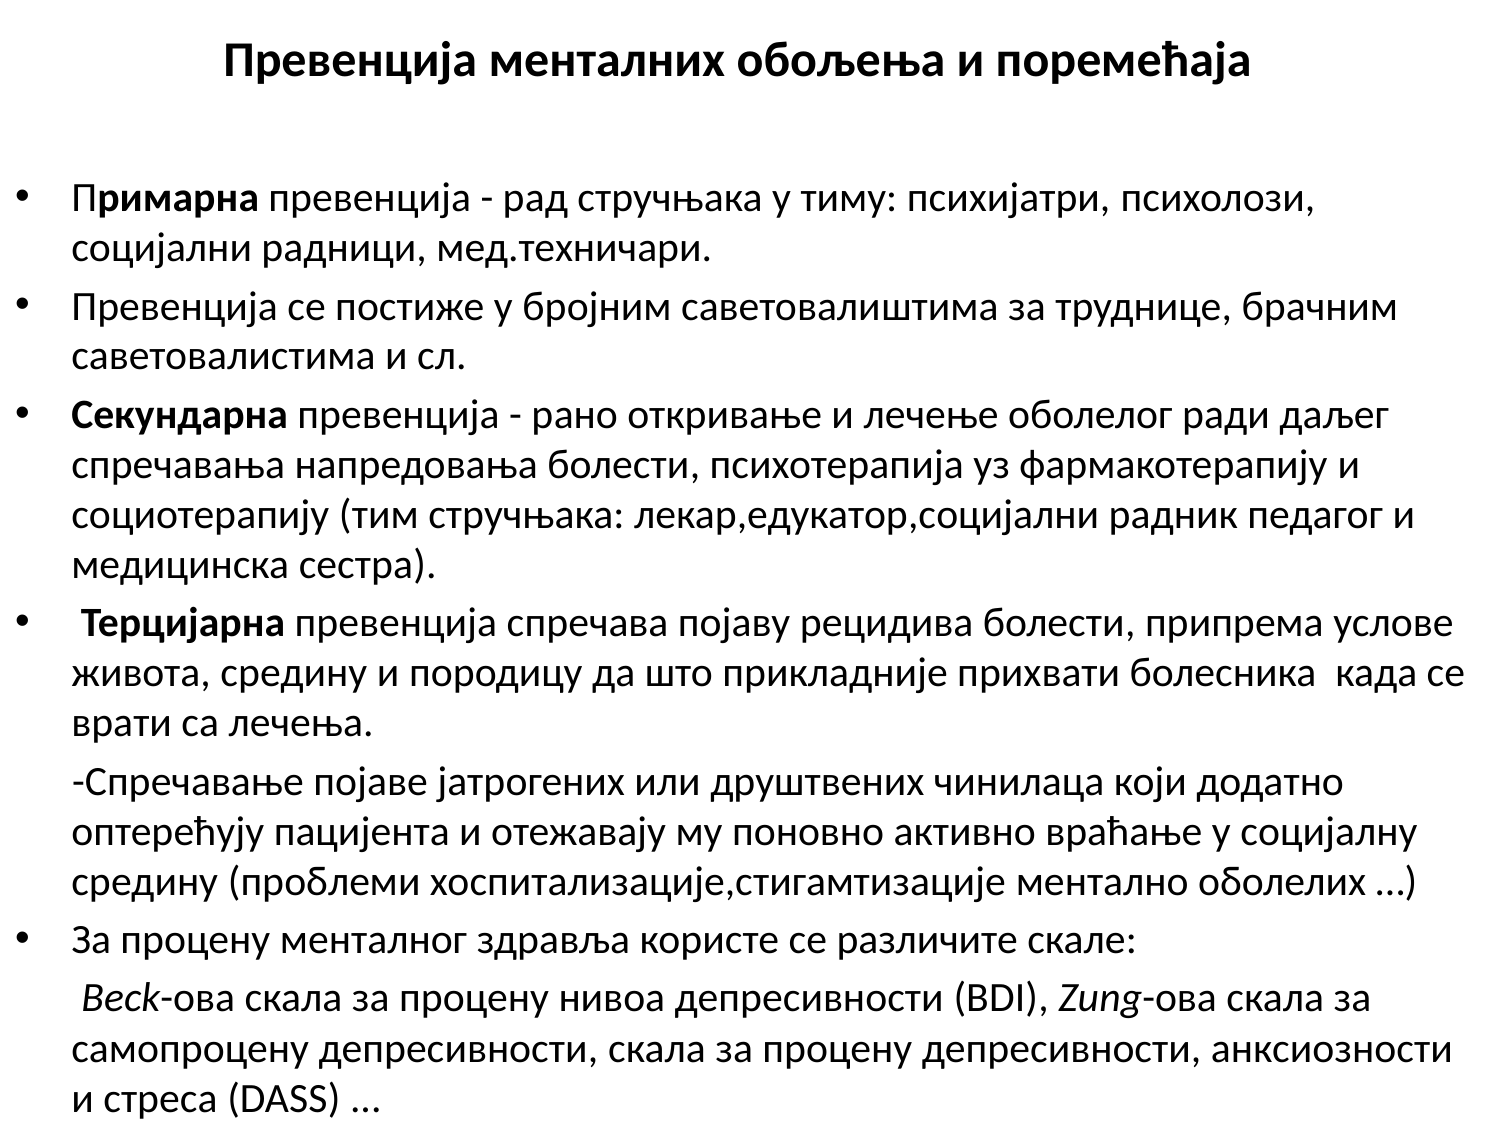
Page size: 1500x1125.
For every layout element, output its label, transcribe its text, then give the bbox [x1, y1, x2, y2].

list Примарна превенција - рад стручњака у тиму: психијатри, психолози, социјални радници, мед.техничари. Превенција се постиже у бројним саветовалиштима за труднице, брачним саветовалистима и сл. Секундарна превенција - рано откривање и лечење оболелог ради даљег спречавања напредовања болести, психотерапија уз фармакотерапију и социотерапију (тим стручњака: лекар,едукатор,социјални радник педагог и медицинска сестра). Терцијарна превенција спречава појаву рецидива болести, припрема услове живота, средину и породицу да што прикладније прихвати болесника када се врати са лечења. -Спречавање појаве јатрогених или друштвених чинилаца који додатно оптерећују пацијента и отежавају му поновно активно враћање у социјалну средину (проблеми хоспитализације,стигамтизације ментално оболелих …) За процену менталног здравља користе се различите скале: Beck-oва скала за процену нивоа депресивности (BDI), Zung-ова скала за самопроцену депресивности, скала за процену депресивности, анксиозности и стреса (DASS) ... [0, 162, 1500, 1125]
title Превенција менталних обољења и поремећаја [62, 0, 1413, 151]
